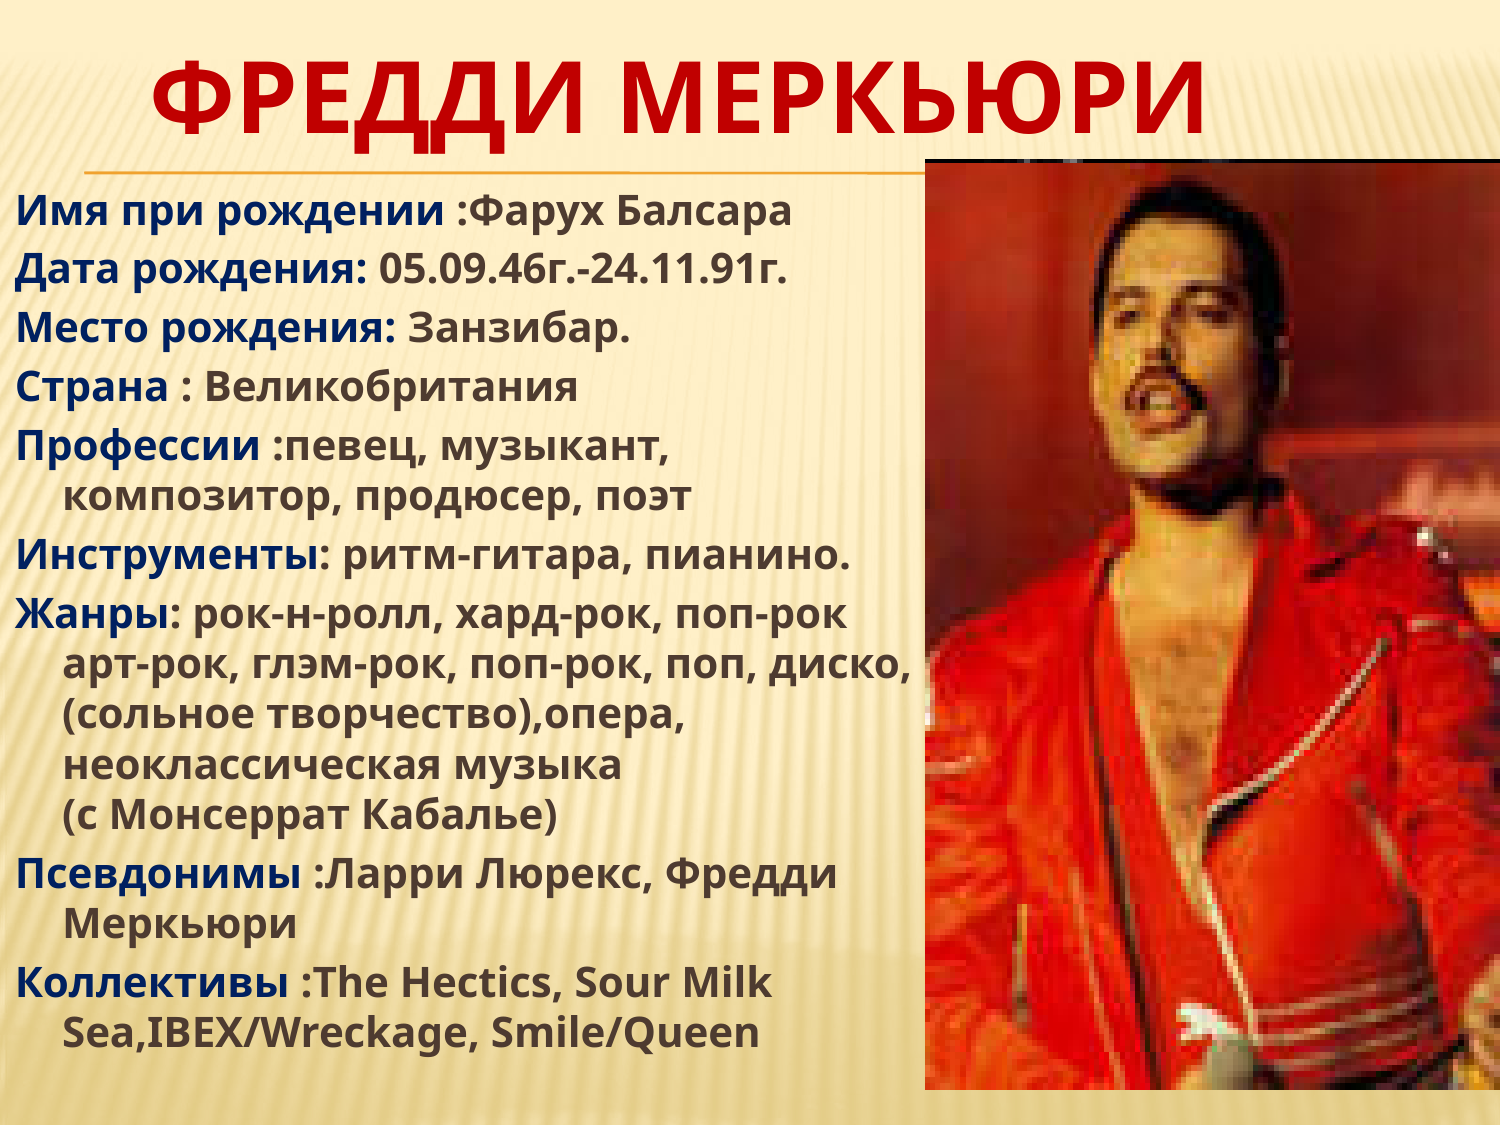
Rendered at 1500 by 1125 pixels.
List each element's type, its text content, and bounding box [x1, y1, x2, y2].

title Фредди Меркьюри [0, 0, 1362, 175]
picture [925, 158, 1500, 1091]
list Имя при рождении :Фаpух Балсара Дата рождения: 05.09.46г.-24.11.91г. Место рождения: Занзибар. Страна : Великобритания Профессии :певец, музыкант, композитор, продюсер, поэт Инструменты: ритм-гитара, пианино. Жанры: рок-н-ролл, хард-рок, поп-рок арт-рок, глэм-рок, поп-рок, поп, диско, (сольное творчество),опера, неоклассическая музыка (с Монсеррат Кабалье) Псевдонимы :Ларри Люрекс, Фредди Меркьюри Коллективы :The Hectics, Sour Milk Sea,IBEX/Wreckage, Smile/Queen [0, 175, 961, 1125]
